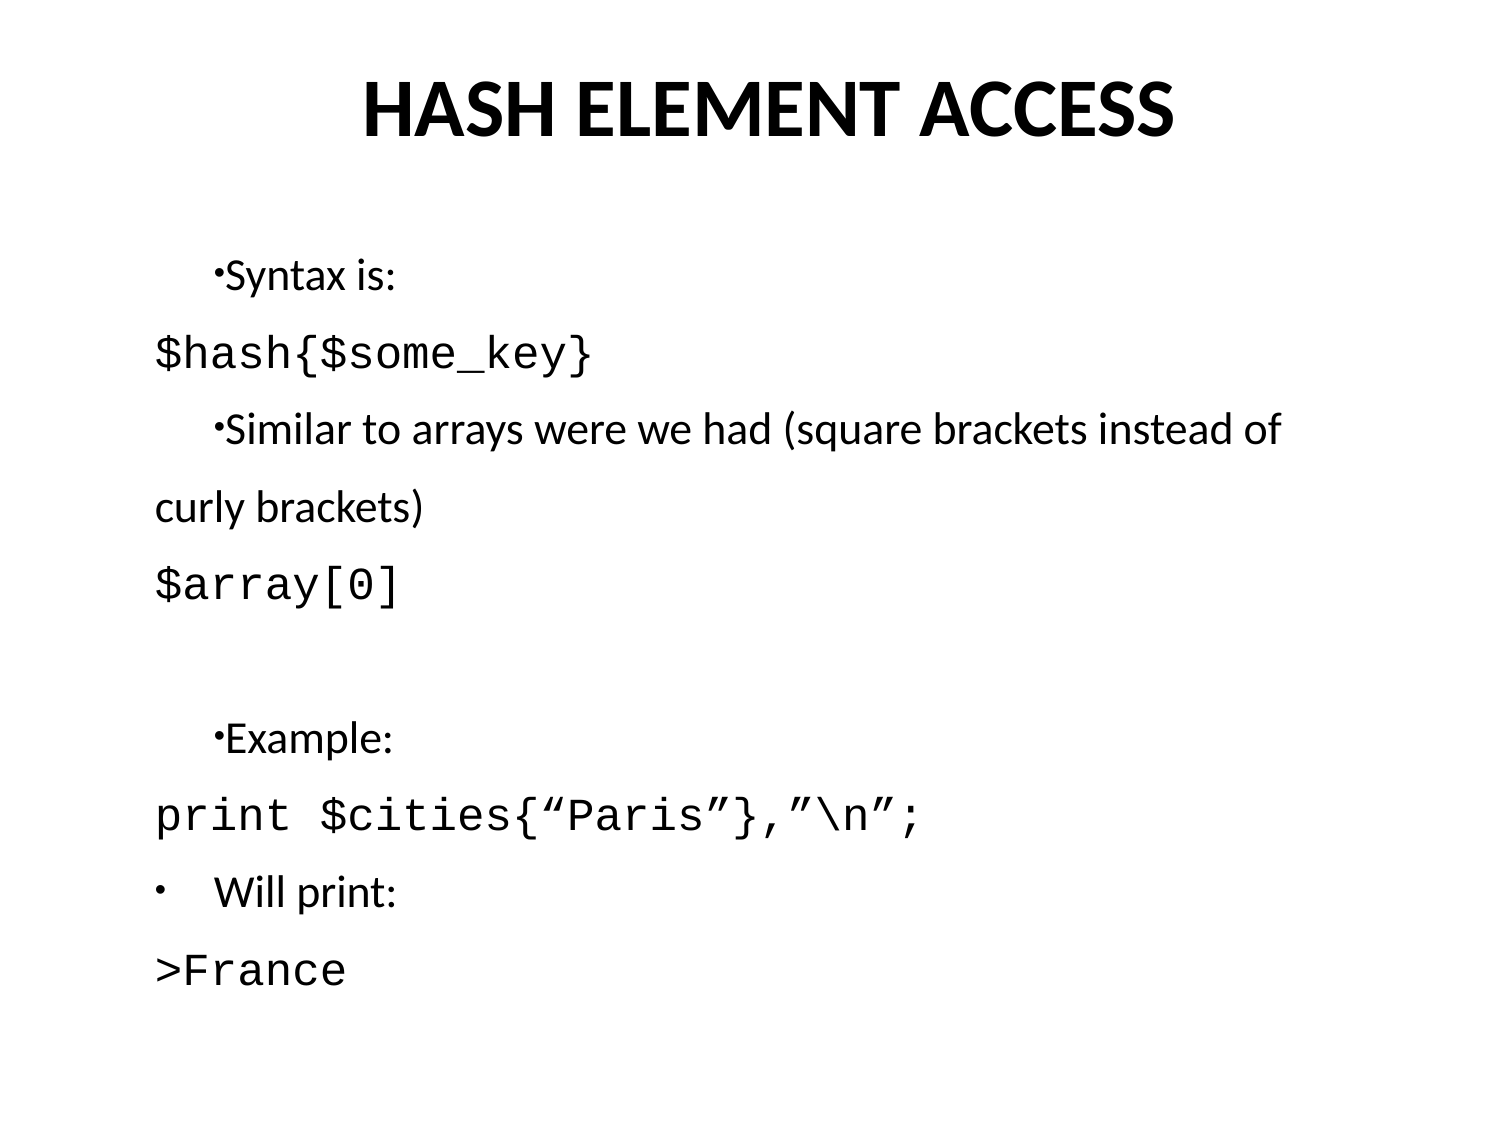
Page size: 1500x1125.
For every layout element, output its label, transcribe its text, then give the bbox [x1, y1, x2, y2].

text_box Syntax is: $hash{$some_key} Similar to arrays were we had (square brackets instead of curly brackets) $array[0] Example: print $cities{“Paris”},”\n”; Will print: >France [141, 238, 1463, 1067]
text_box HASH ELEMENT ACCESS [244, 40, 1294, 147]
